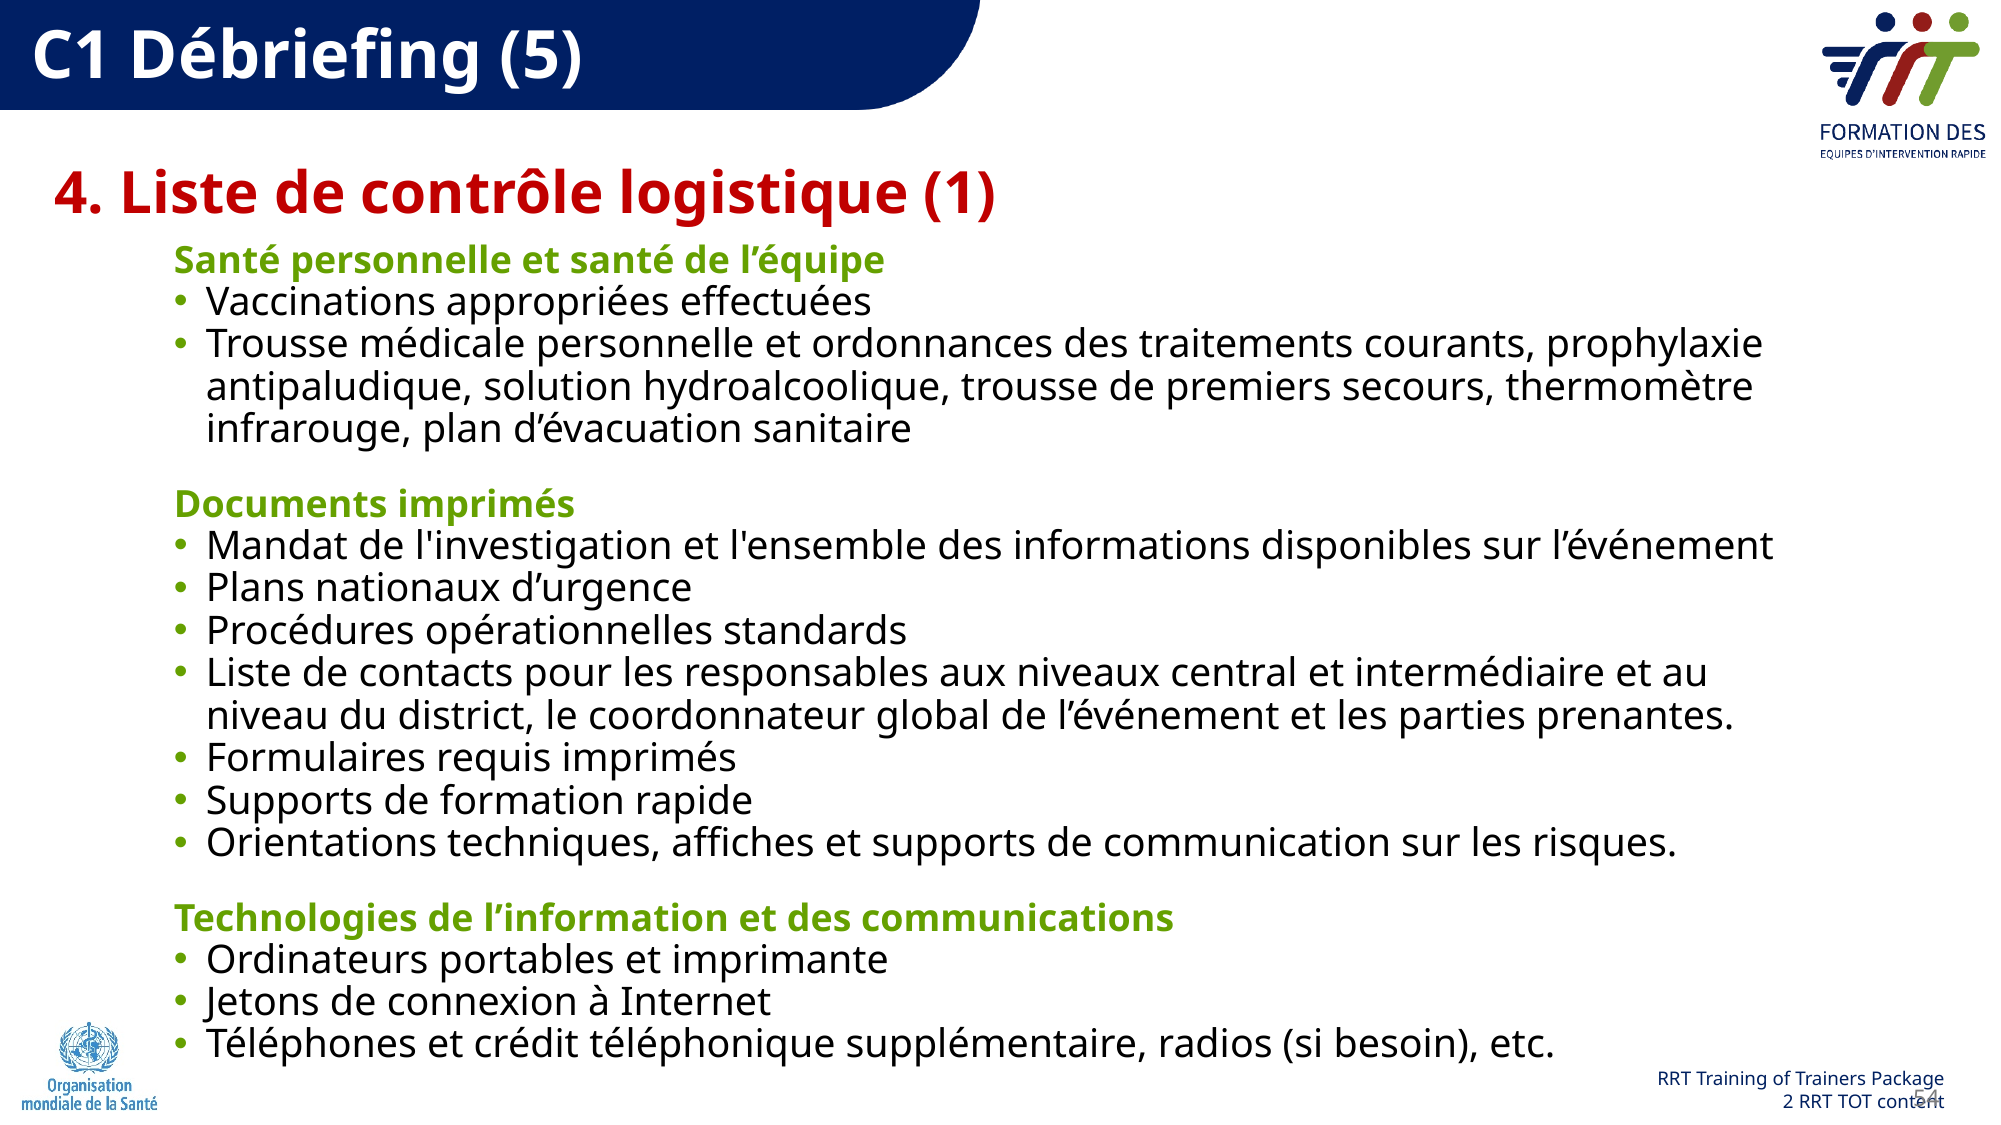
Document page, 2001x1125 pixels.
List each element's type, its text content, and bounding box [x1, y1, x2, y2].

text_box 4. Liste de contrôle logistique (1) [47, 147, 1192, 233]
picture [0, 0, 981, 110]
list Santé personnelle et santé de l’équipe Vaccinations appropriées effectuées Trousse médicale personnelle et ordonnances des traitements courants, prophylaxie antipaludique, solution hydroalcoolique, trousse de premiers secours, thermomètre infrarouge, plan d’évacuation sanitaire Documents imprimés Mandat de l'investigation et l'ensemble des informations disponibles sur l’événement Plans nationaux d’urgence Procédures opérationnelles standards Liste de contacts pour les responsables aux niveaux central et intermédiaire et au niveau du district, le coordonnateur global de l’événement et les parties prenantes. Formulaires requis imprimés Supports de formation rapide Orientations techniques, affiches et supports de communication sur les risques. Technologies de l’information et des communications Ordinateurs portables et imprimante Jetons de connexion à Internet Téléphones et crédit téléphonique supplémentaire, radios (si besoin), etc. [165, 232, 1830, 1092]
text_box C1 Débriefing (5) [23, 4, 1033, 99]
picture [20, 1020, 158, 1111]
picture [1820, 11, 1986, 160]
